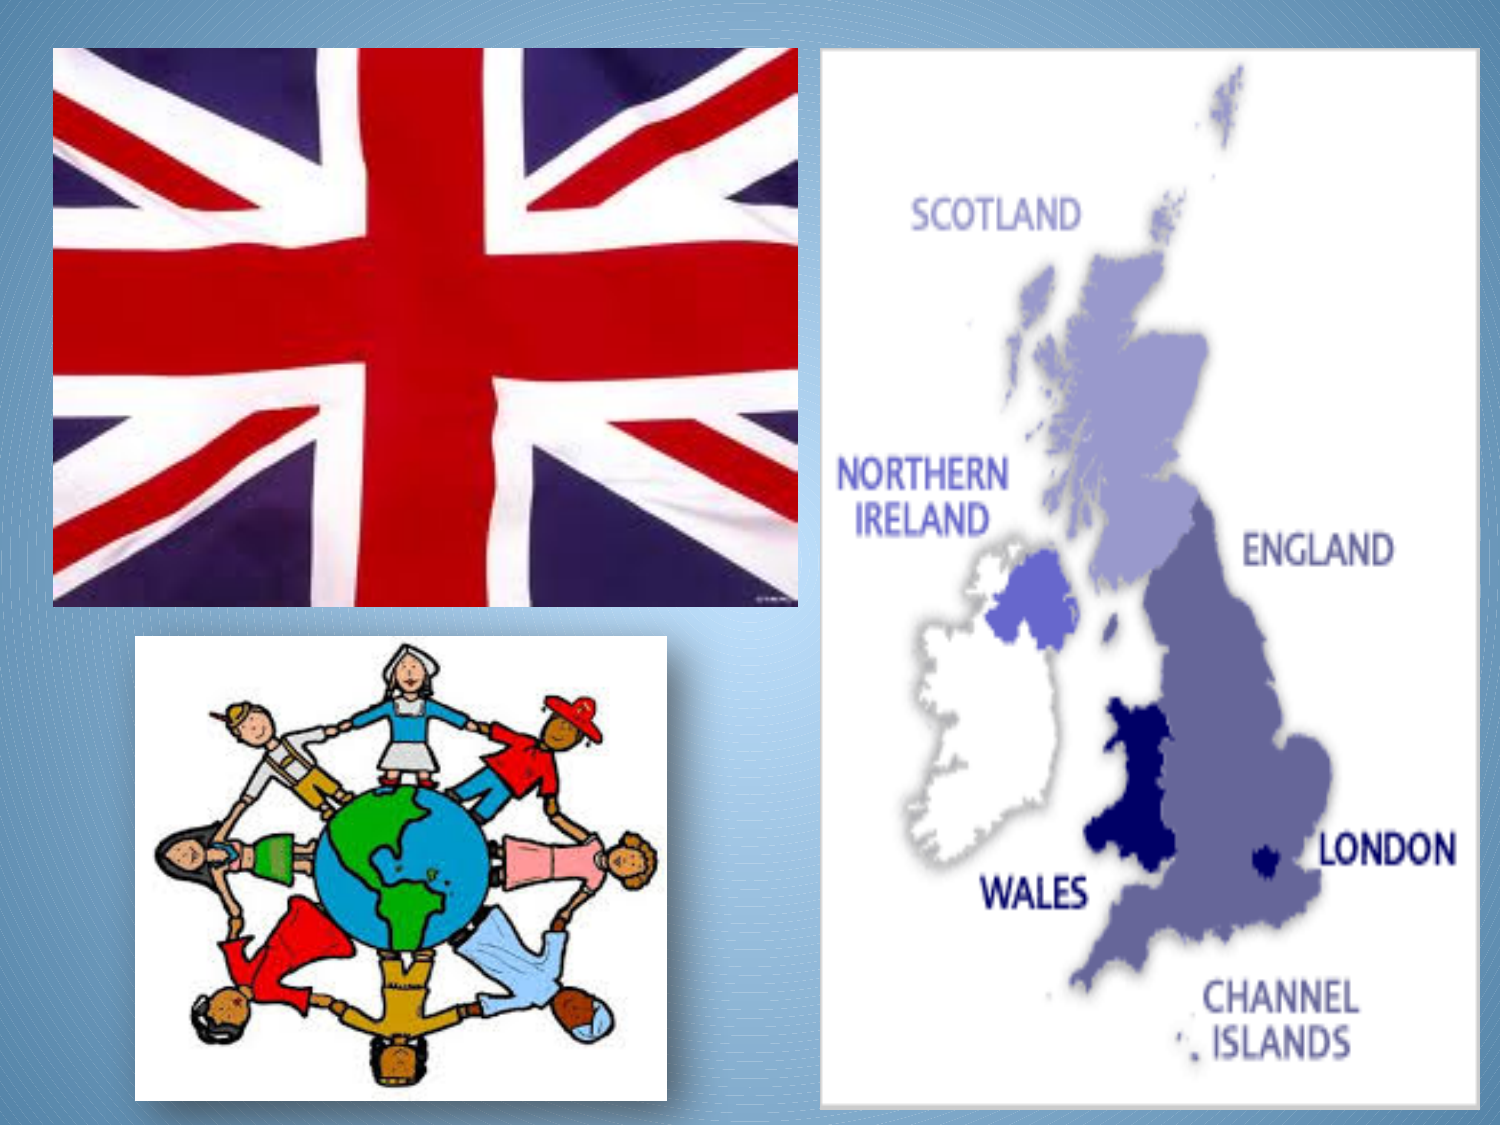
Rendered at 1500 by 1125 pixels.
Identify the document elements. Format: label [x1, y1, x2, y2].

picture [820, 48, 1480, 1110]
picture [52, 48, 798, 607]
picture [135, 636, 667, 1101]
